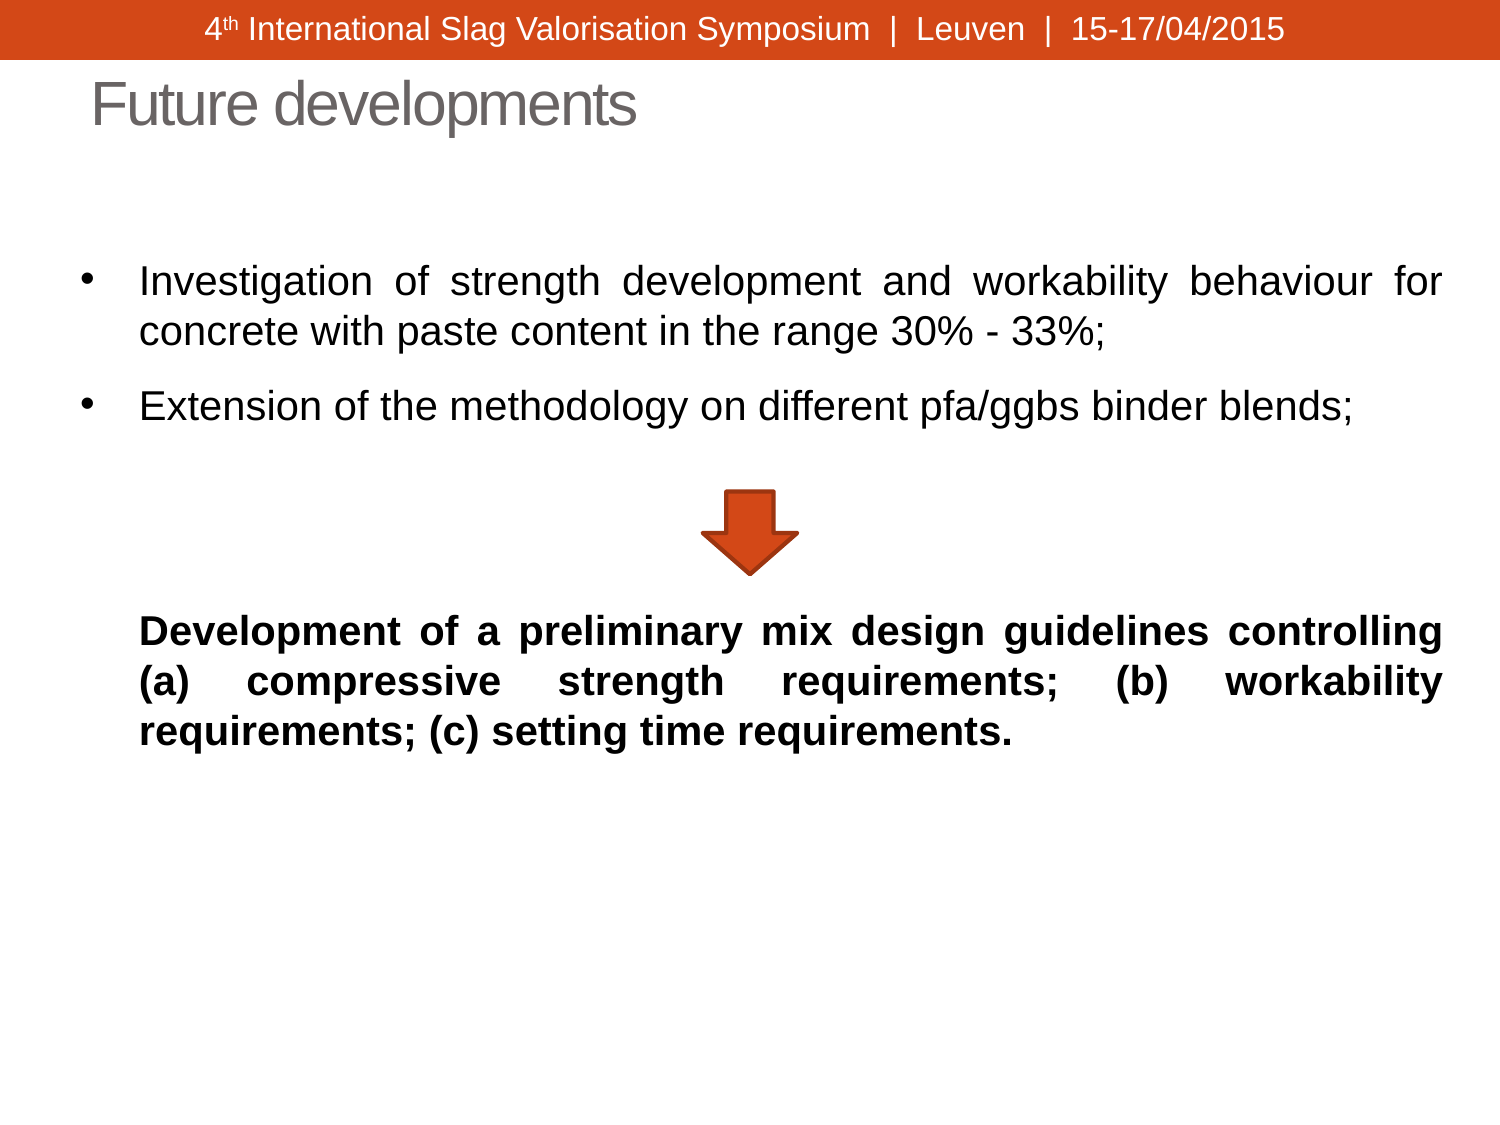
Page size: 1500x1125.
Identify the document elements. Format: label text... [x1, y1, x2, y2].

text_box [700, 489, 800, 576]
title Future developments [75, 55, 1425, 182]
text_box Investigation of strength development and workability behaviour for concrete with paste content in the range 30% - 33%; Extension of the methodology on different pfa/ggbs binder blends; Development of a preliminary mix design guidelines controlling (a) compressive strength requirements; (b) workability requirements; (c) setting time requirements. [64, 246, 1459, 761]
text_box 4th International Slag Valorisation Symposium | Leuven | 15-17/04/2015 [0, 0, 1500, 55]
